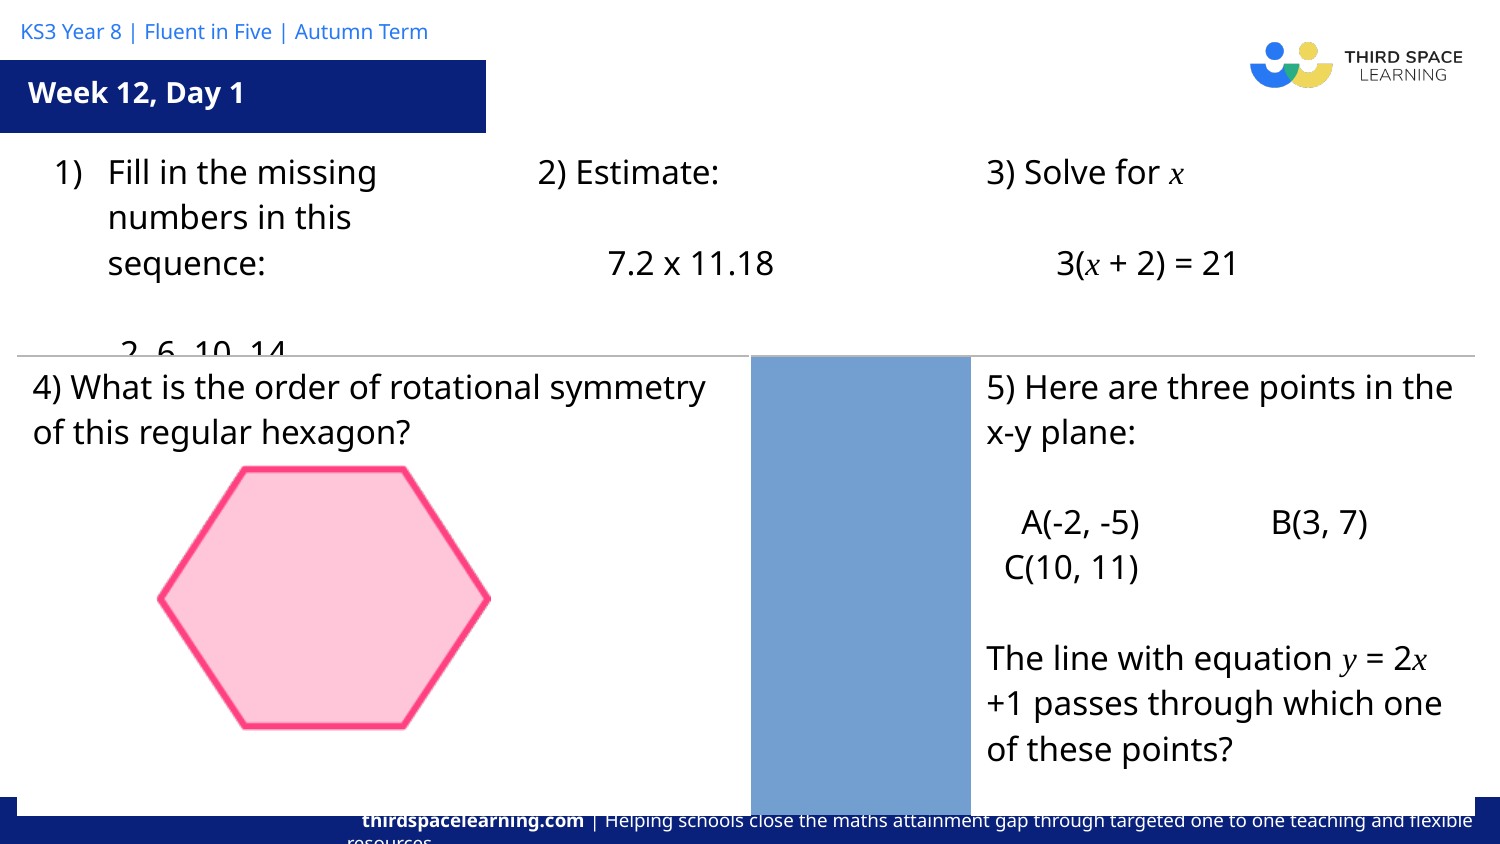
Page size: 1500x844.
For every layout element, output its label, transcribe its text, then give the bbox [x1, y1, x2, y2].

table_header 3) Solve for x 3(x + 2) = 21 [972, 142, 1474, 355]
table_cell 4) What is the order of rotational symmetry of this regular hexagon? [19, 357, 749, 815]
text_box Week 12, Day 1 [13, 59, 383, 125]
table_header Fill in the missing numbers in this sequence: 2, 6, 10, 14, , , … [19, 142, 522, 355]
picture [1250, 33, 1465, 99]
picture [155, 465, 492, 731]
table_header 2) Estimate: 7.2 x 11.18 [524, 142, 971, 355]
table_cell 5) Here are three points in the x-y plane: A(-2, -5) B(3, 7) C(10, 11) The line with equation y = 2x +1 passes through which one of these points? [972, 357, 1474, 815]
